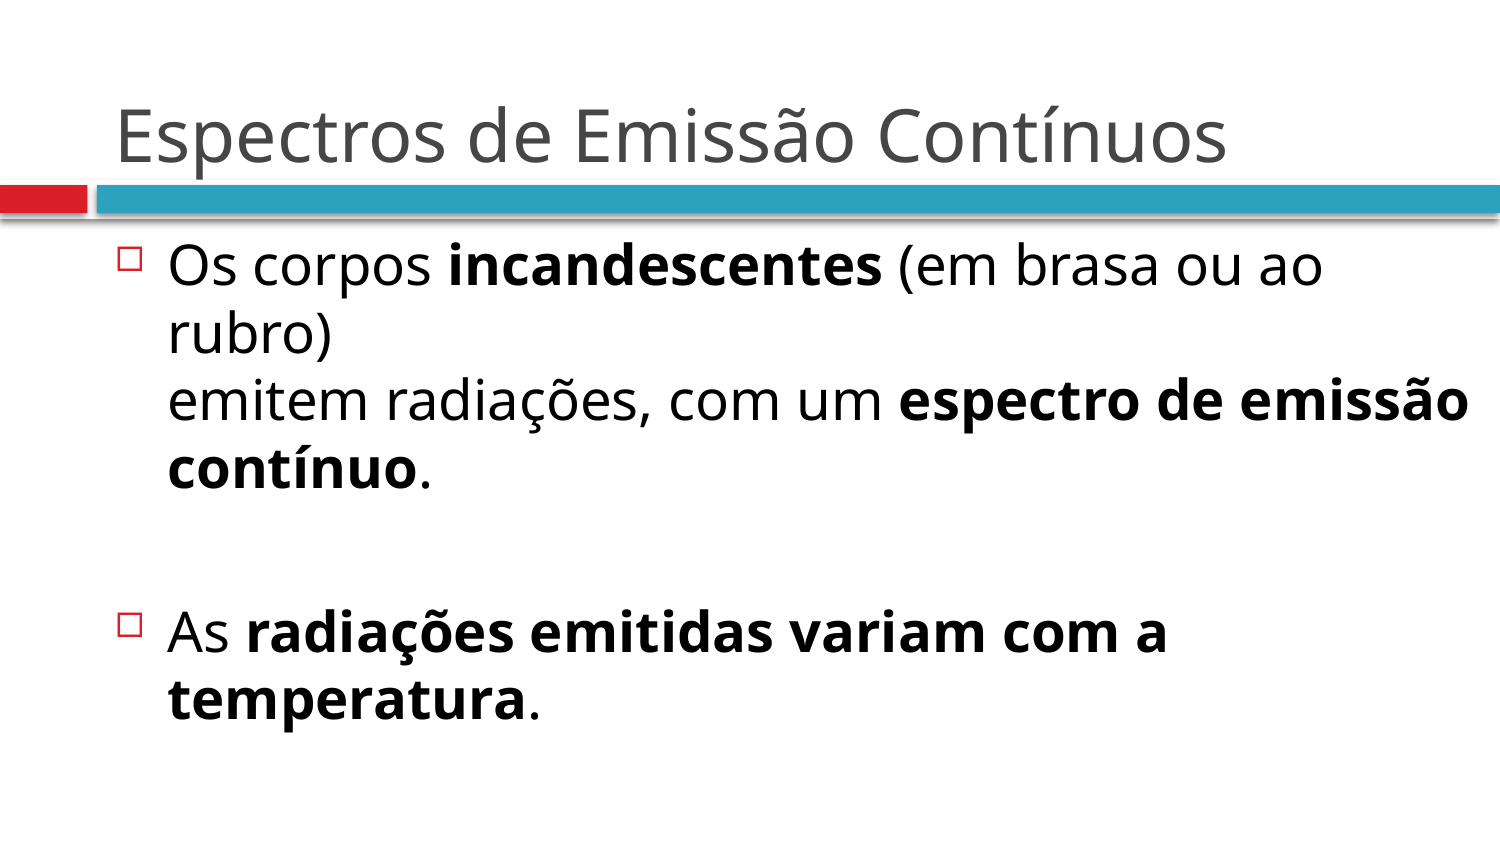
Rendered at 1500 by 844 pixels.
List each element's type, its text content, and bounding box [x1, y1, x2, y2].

title Espectros de Emissão Contínuos [99, 19, 1438, 185]
list Os corpos incandescentes (em brasa ou ao rubro) emitem radiações, com um espectro de emissão contínuo. As radiações emitidas variam com a temperatura. [99, 221, 1500, 759]
